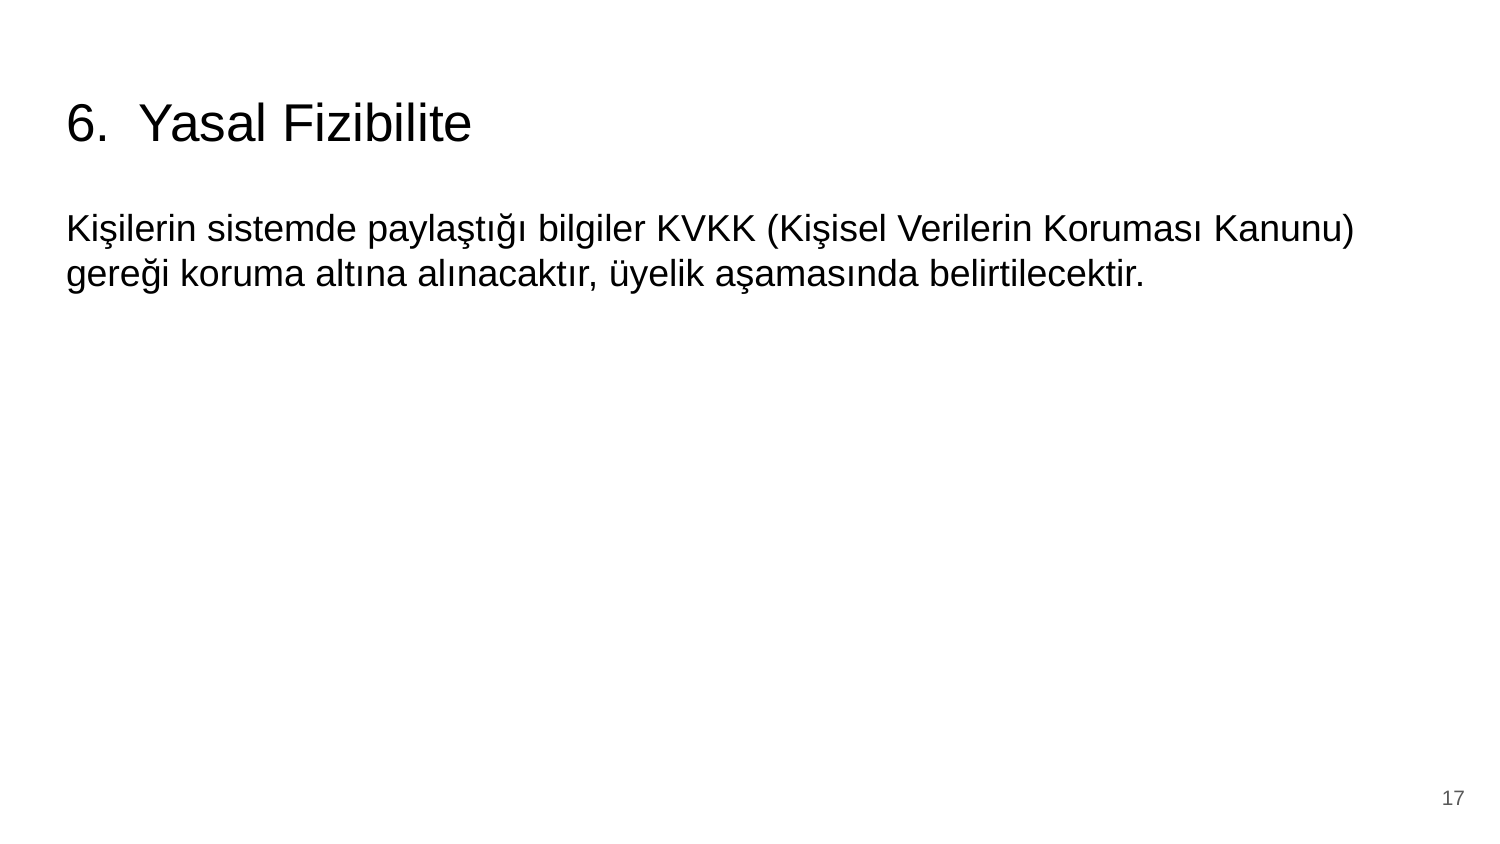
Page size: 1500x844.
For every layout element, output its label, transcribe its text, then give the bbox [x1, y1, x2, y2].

slide_number 17 [1389, 764, 1480, 830]
list Kişilerin sistemde paylaştığı bilgiler KVKK (Kişisel Verilerin Koruması Kanunu) gereği koruma altına alınacaktır, üyelik aşamasında belirtilecektir. [51, 189, 1449, 750]
title 6. Yasal Fizibilite [51, 72, 1449, 167]
